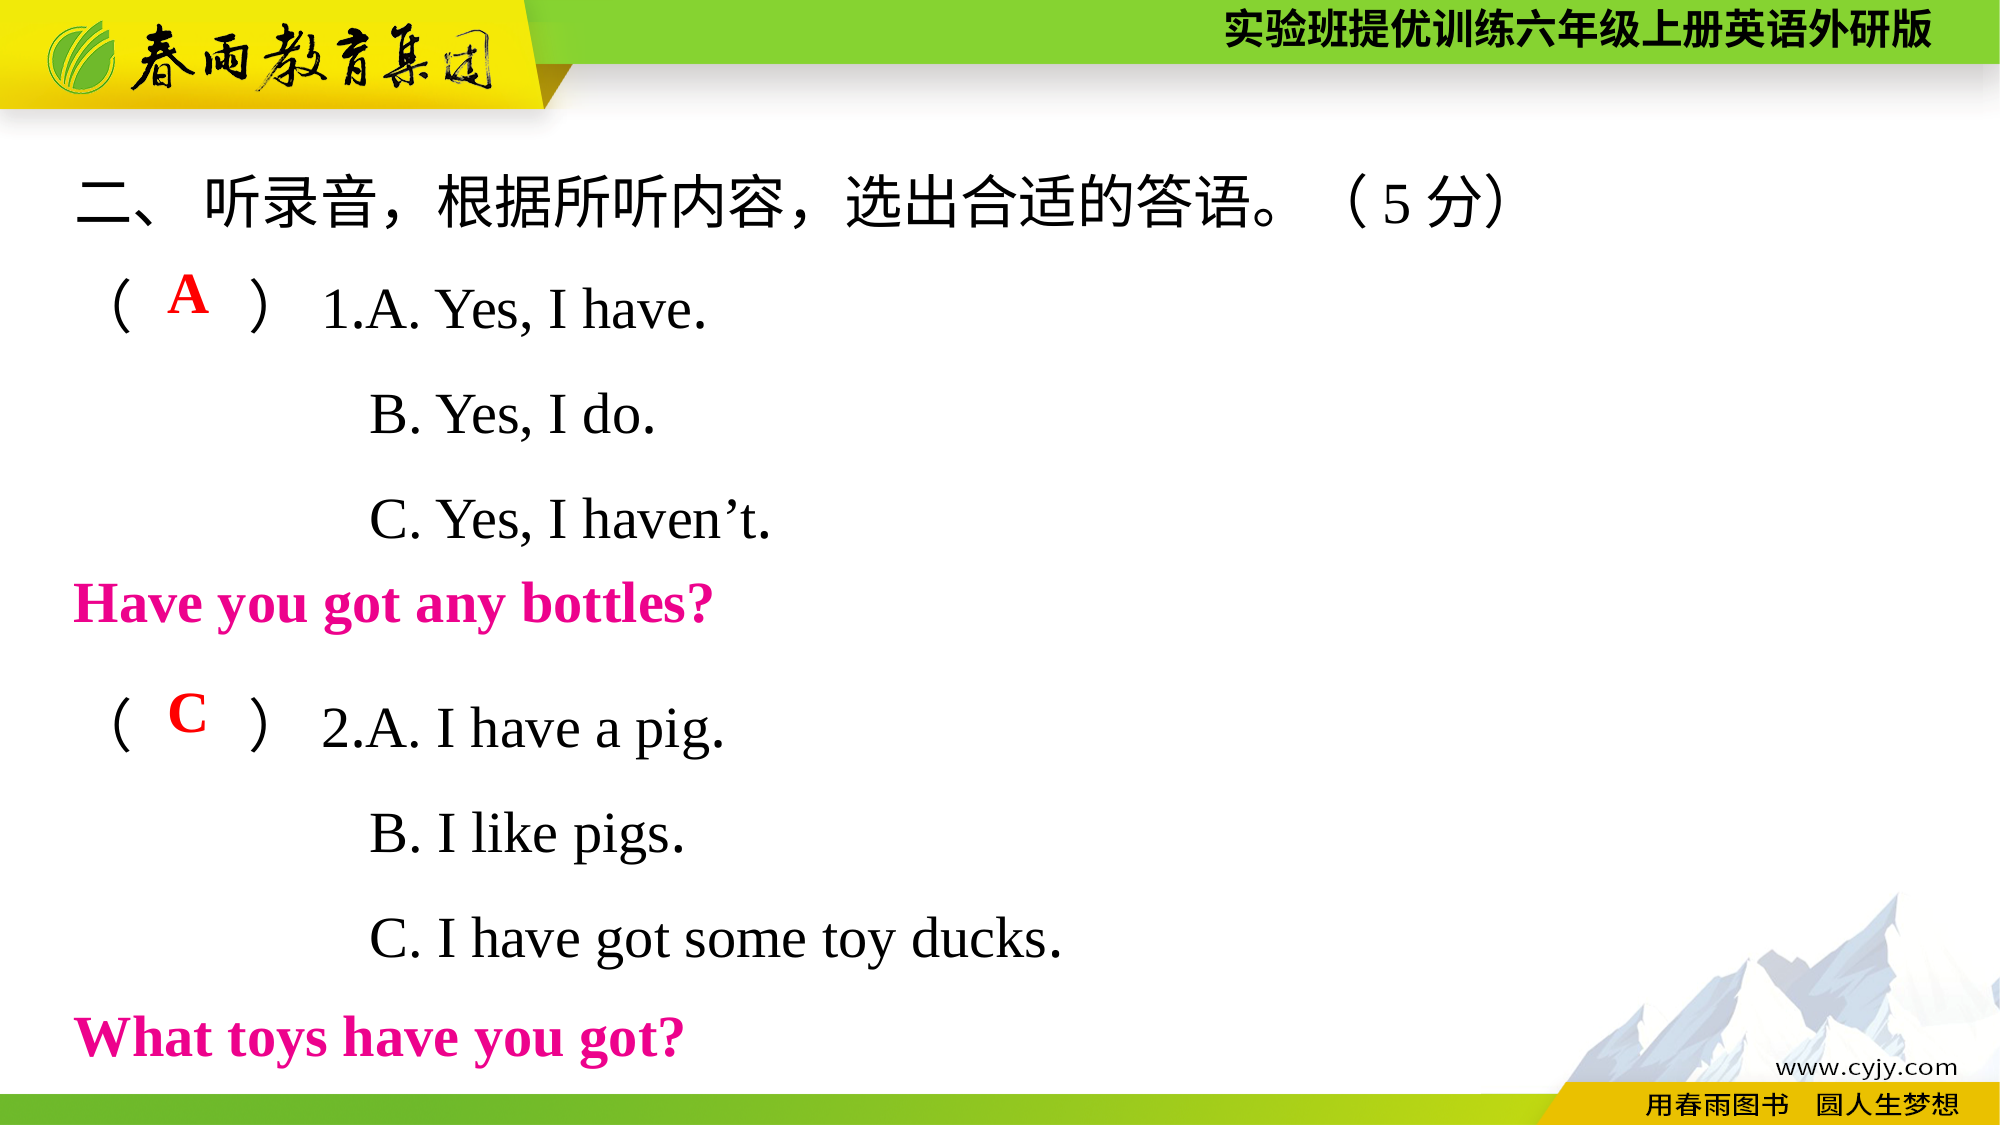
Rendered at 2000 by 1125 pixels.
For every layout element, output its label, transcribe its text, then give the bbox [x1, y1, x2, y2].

text_box What toys have you got? [59, 955, 752, 1076]
text_box A [153, 247, 225, 333]
picture [0, 0, 2000, 1125]
text_box C [153, 667, 225, 752]
text_box Have you got any bottles? [59, 556, 781, 642]
list 二、 听录音，根据所听内容，选出合适的答语。（5分） （ ）1.A. Yes, I have. B. Yes, I do. C. Yes, I haven’t. （ ）2.A. I have a pig. B. I like pigs. C. I have got some toy ducks. [59, 122, 1944, 986]
